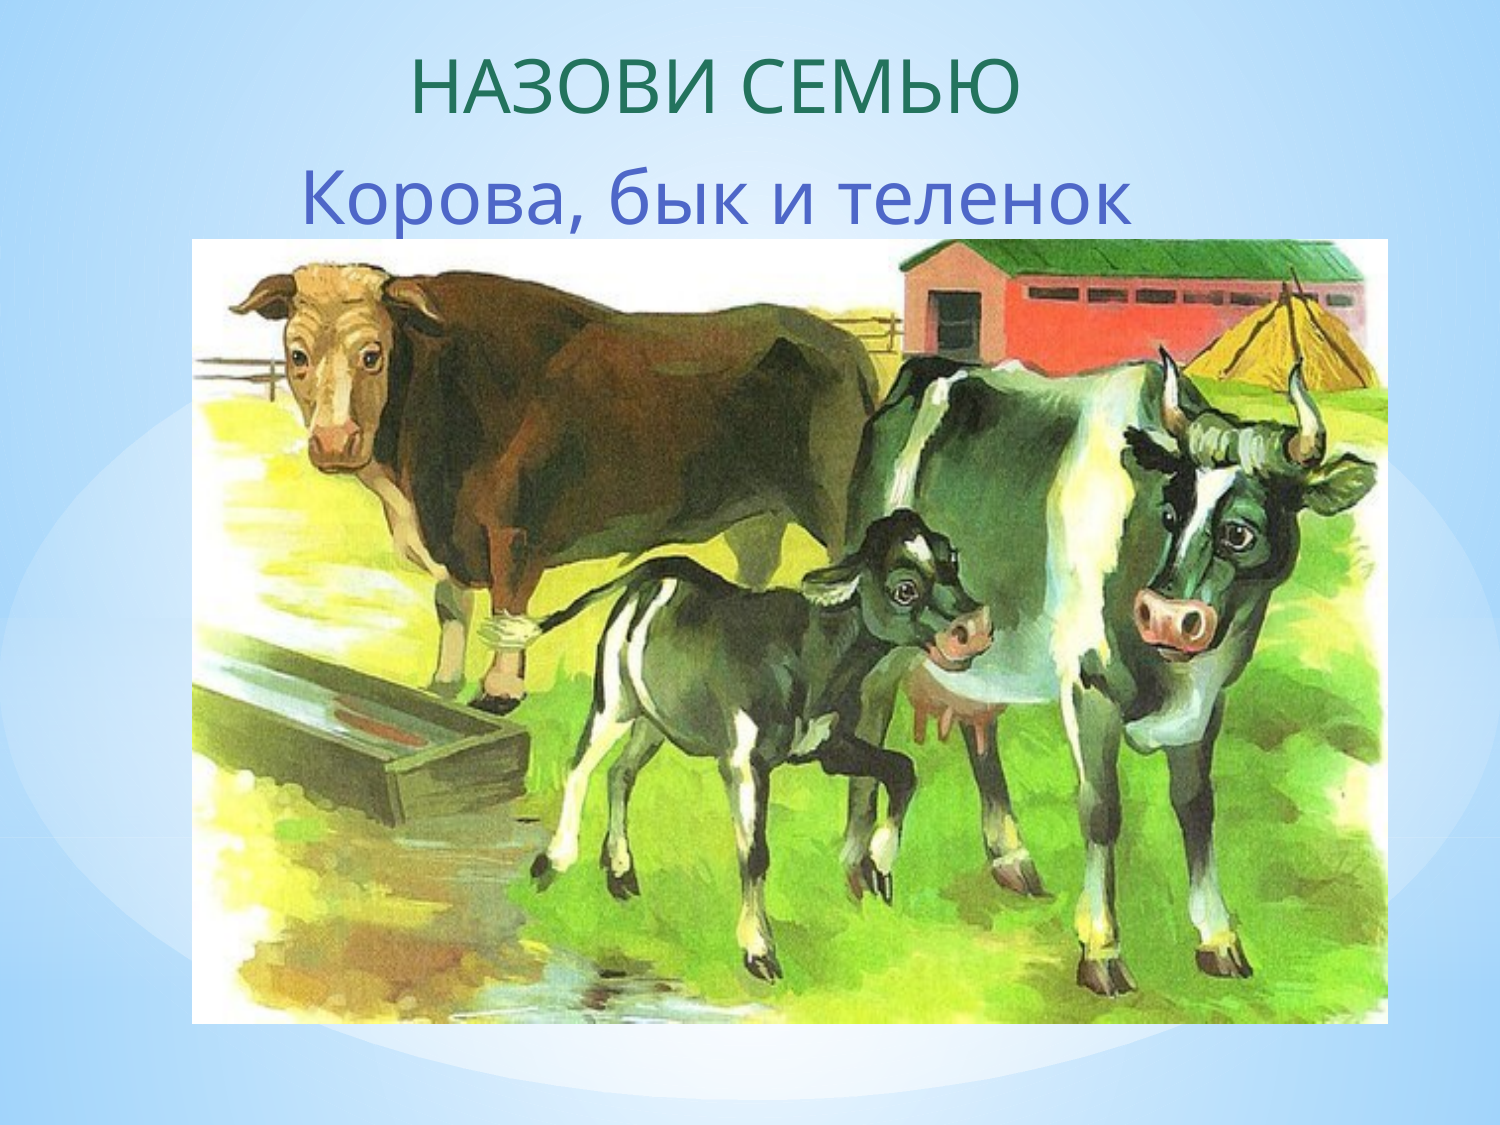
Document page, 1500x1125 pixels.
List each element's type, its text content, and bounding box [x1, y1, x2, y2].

picture [192, 239, 1389, 1024]
list НАЗОВИ СЕМЬЮ Корова, бык и теленок [187, 30, 1238, 242]
